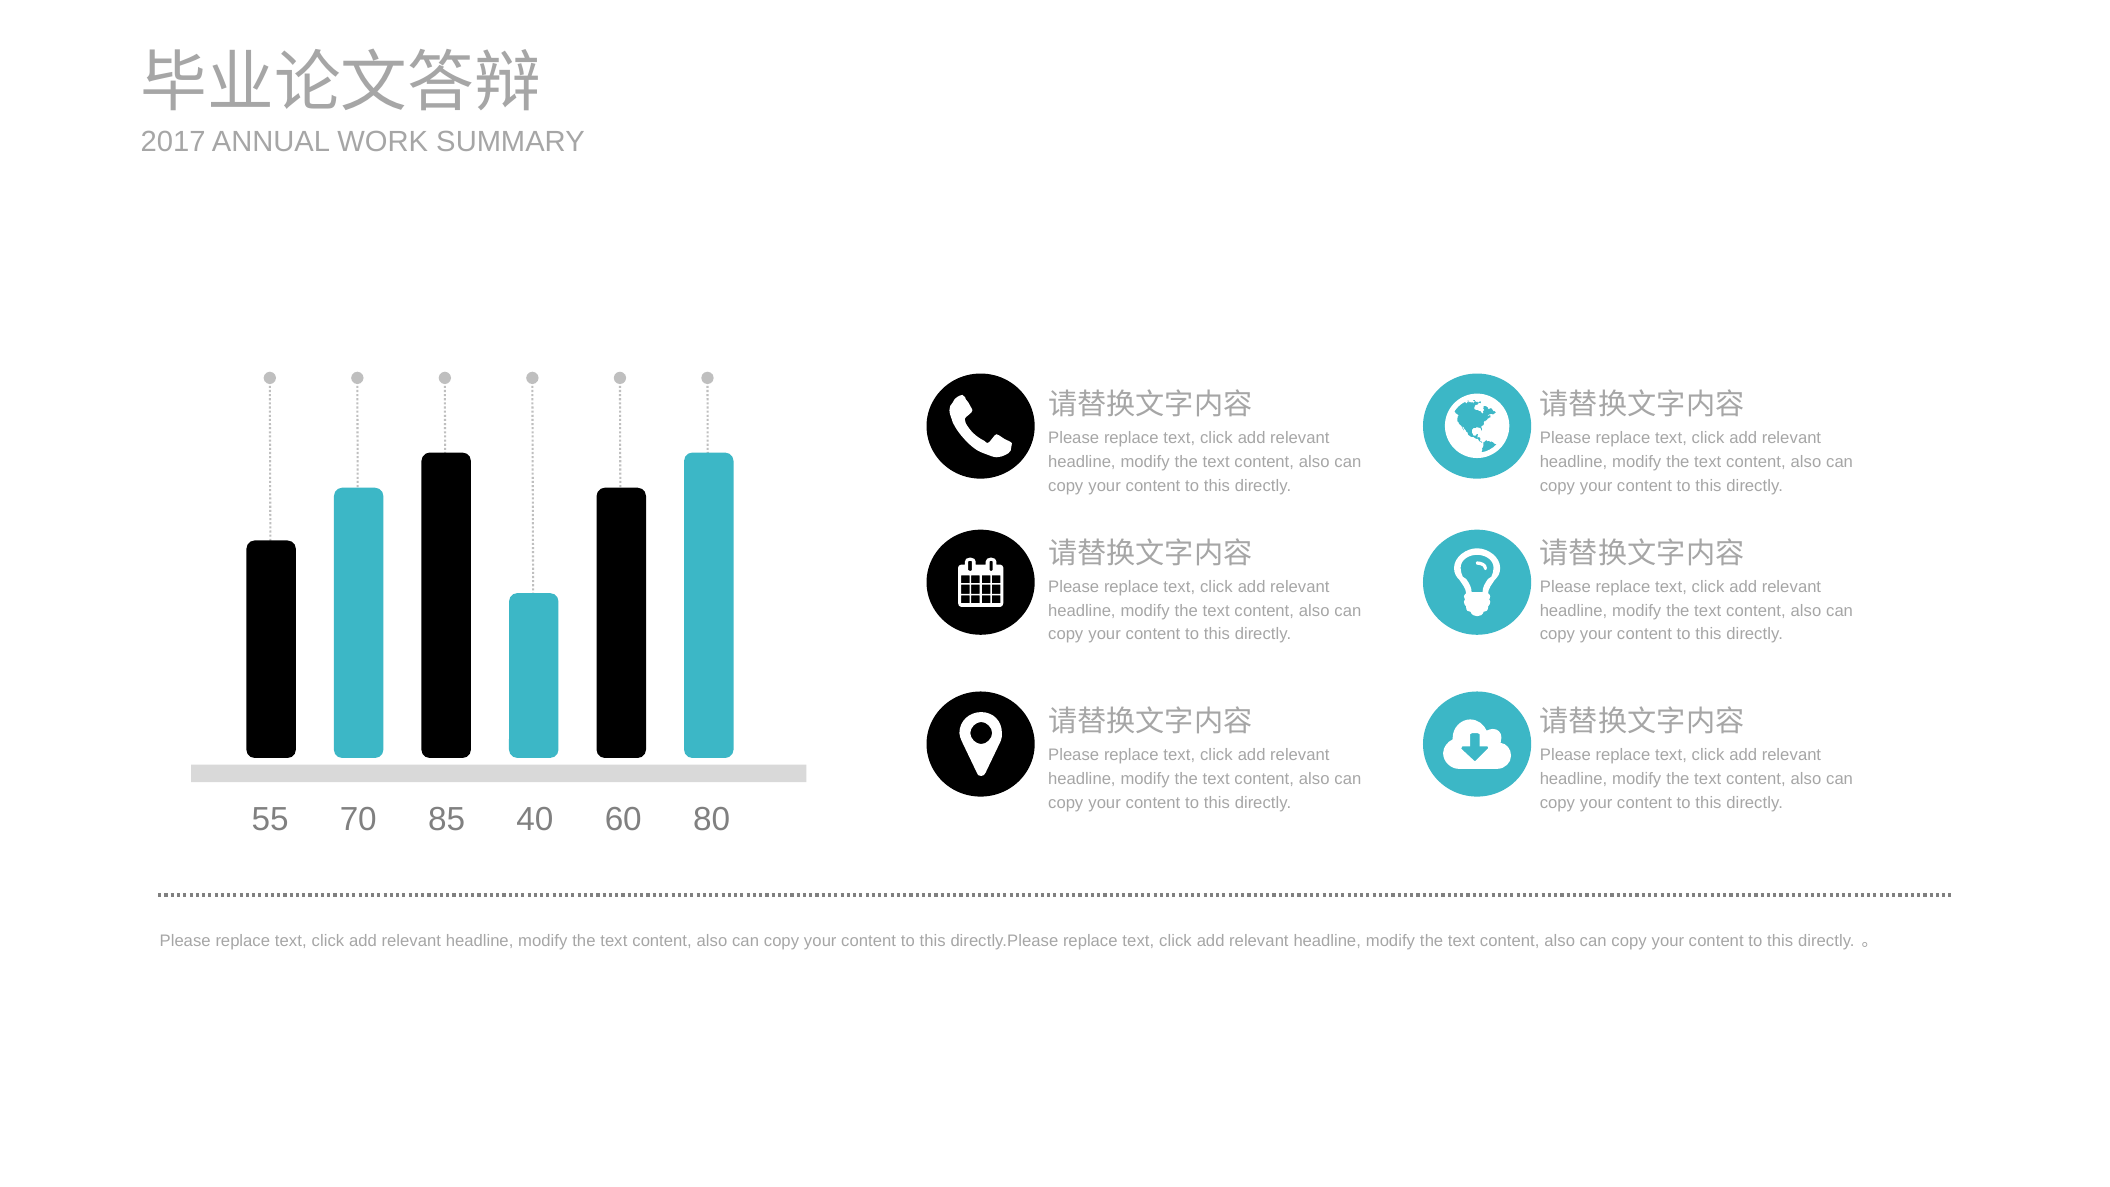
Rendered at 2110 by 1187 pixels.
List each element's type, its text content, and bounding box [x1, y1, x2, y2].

text_box 毕业论文答辩 [140, 38, 789, 119]
text_box 2017 ANNUAL WORK SUMMARY [140, 122, 602, 158]
text_box 60 [604, 789, 642, 837]
text_box [190, 763, 807, 783]
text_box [1422, 373, 1532, 479]
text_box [596, 377, 646, 758]
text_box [1422, 691, 1532, 797]
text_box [246, 377, 296, 758]
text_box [1422, 529, 1532, 635]
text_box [926, 691, 1035, 797]
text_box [926, 373, 1035, 479]
text_box 40 [516, 789, 554, 837]
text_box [421, 377, 471, 758]
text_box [1048, 695, 1383, 811]
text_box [1539, 695, 1874, 811]
text_box 85 [428, 789, 466, 837]
text_box 70 [339, 789, 377, 837]
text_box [926, 529, 1035, 635]
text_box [333, 377, 384, 758]
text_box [1539, 378, 1874, 494]
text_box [684, 377, 734, 758]
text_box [1048, 378, 1392, 494]
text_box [1539, 527, 1874, 643]
text_box 80 [692, 789, 731, 837]
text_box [509, 377, 559, 758]
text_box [1048, 527, 1383, 643]
text_box Please replace text, click add relevant headline, modify the text content, also can copy your content to this directly.Please replace text, click add relevant headline, modify the text content, also can copy your content to this directly.。 [159, 925, 1950, 950]
text_box 55 [251, 789, 289, 837]
